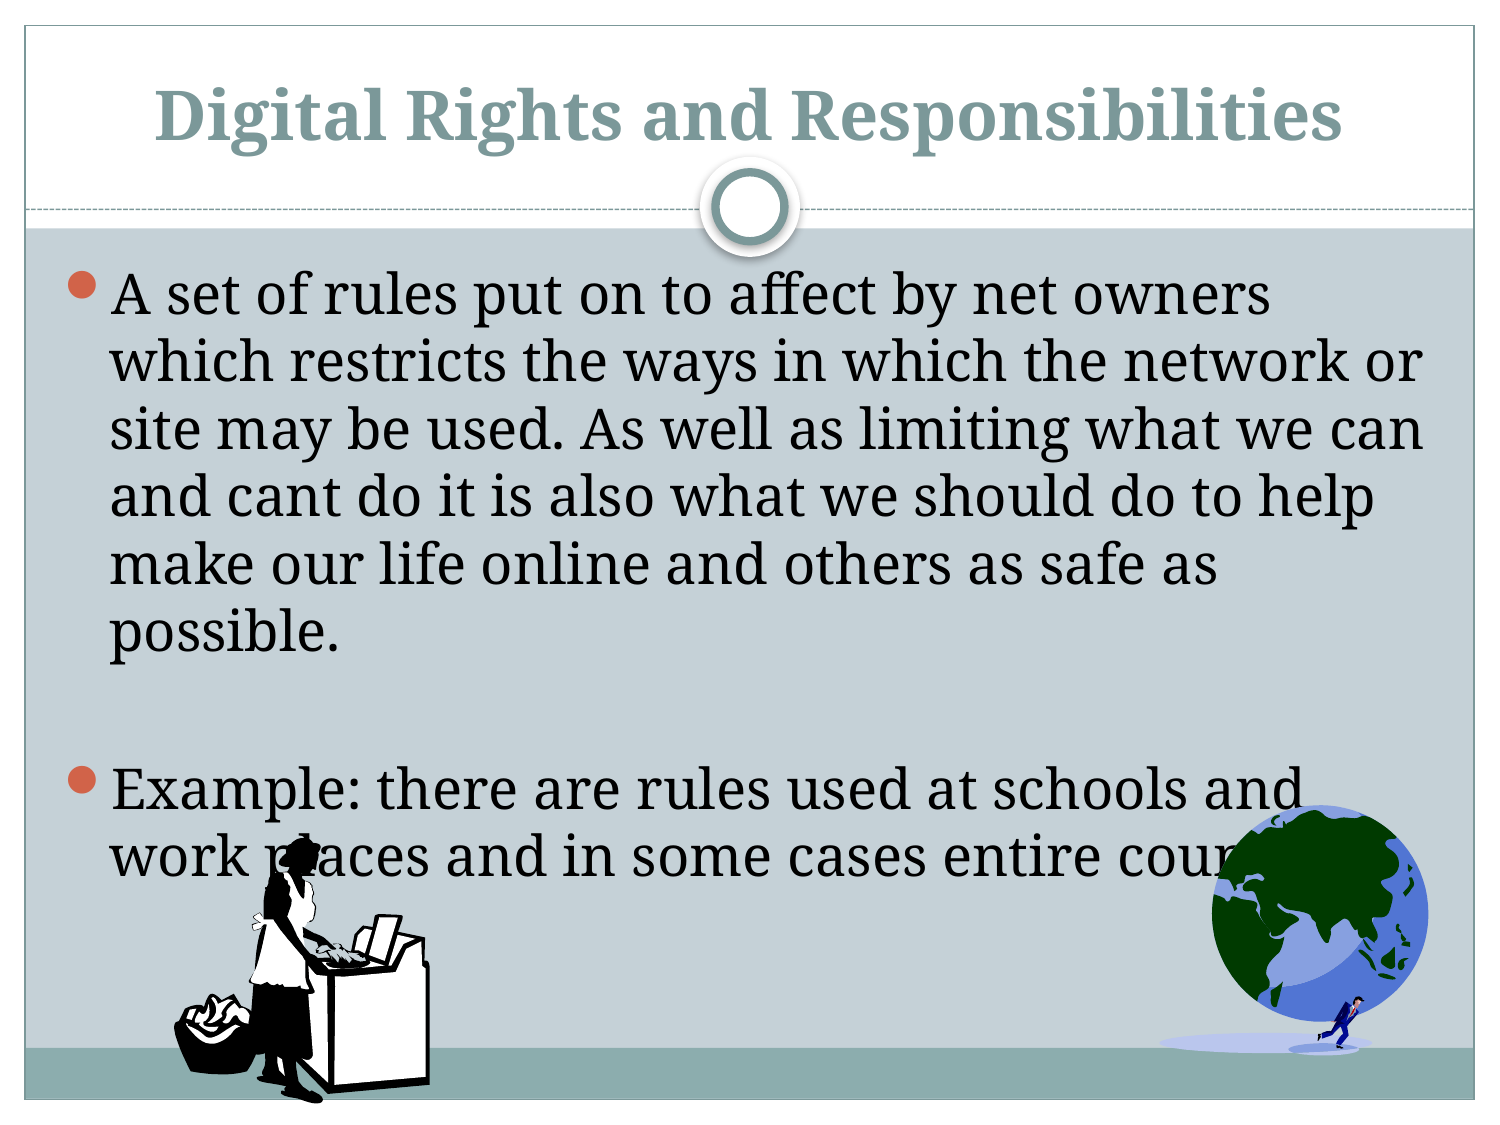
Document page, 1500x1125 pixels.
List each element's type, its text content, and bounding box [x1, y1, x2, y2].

title Digital Rights and Responsibilities [49, 37, 1450, 162]
picture [1159, 804, 1429, 1056]
list A set of rules put on to affect by net owners which restricts the ways in which the network or site may be used. As well as limiting what we can and cant do it is also what we should do to help make our life online and others as safe as possible. Example: there are rules used at schools and work places and in some cases entire countries [49, 250, 1445, 1001]
picture [173, 837, 431, 1105]
